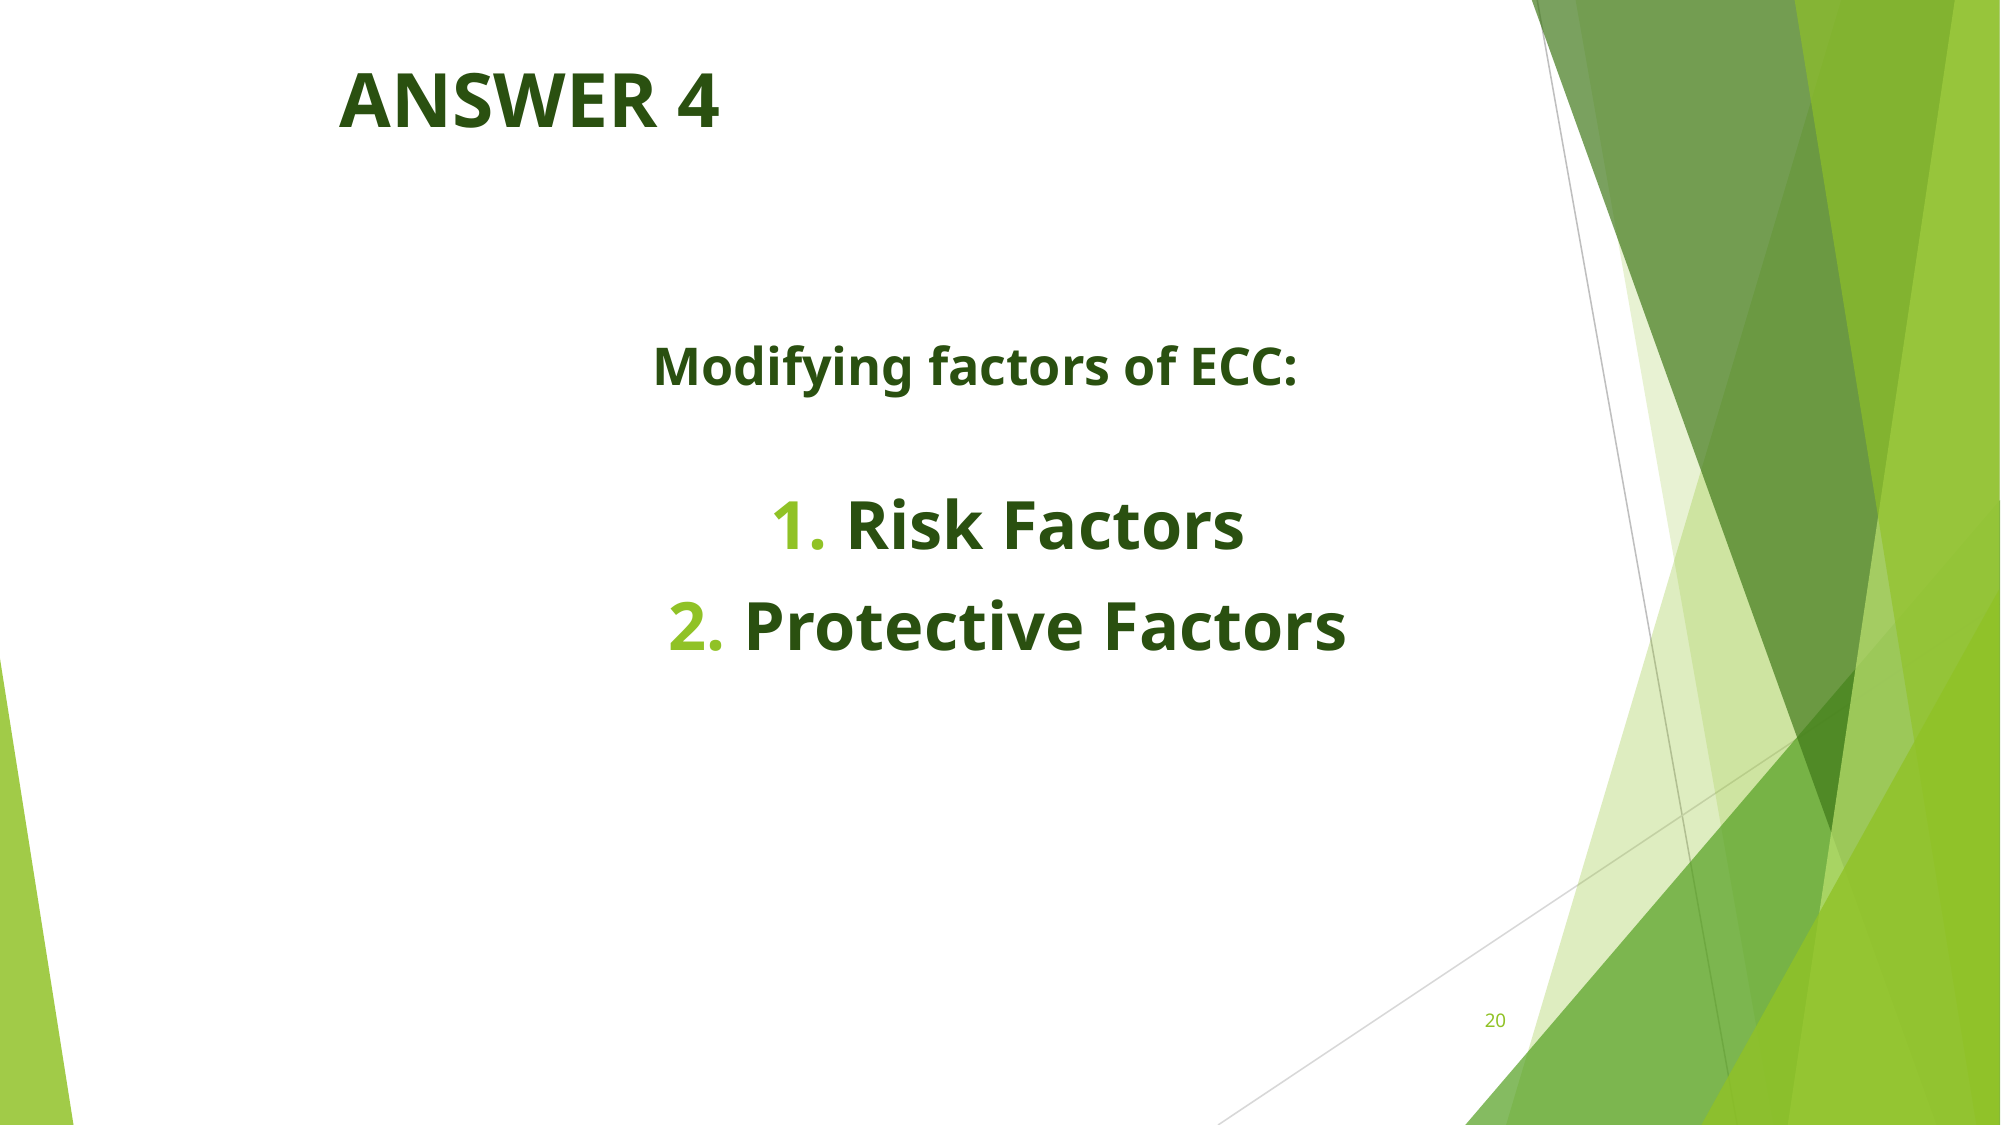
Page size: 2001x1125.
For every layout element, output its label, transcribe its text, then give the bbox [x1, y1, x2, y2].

list Modifying factors of ECC: Risk Factors Protective Factors [324, 326, 1626, 823]
title ANSWER 4 [324, 45, 1675, 185]
slide_number 20 [1409, 991, 1522, 1051]
